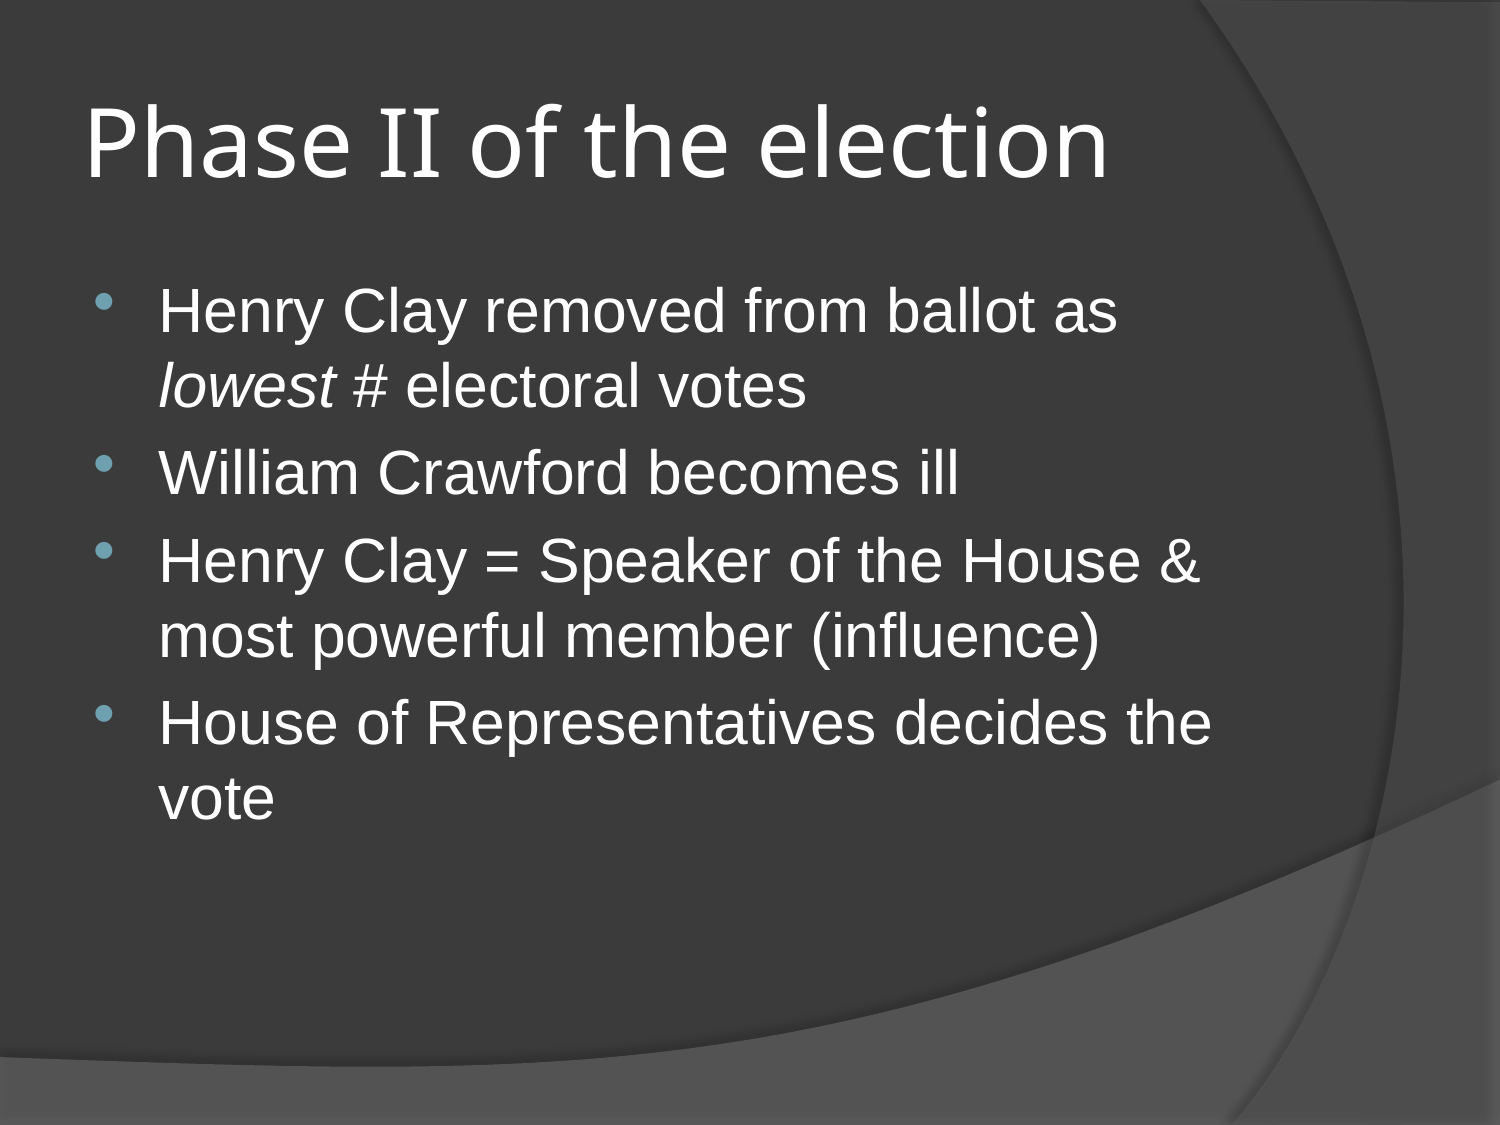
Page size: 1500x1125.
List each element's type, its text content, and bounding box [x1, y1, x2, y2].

title Phase II of the election [75, 45, 1300, 233]
list Henry Clay removed from ballot as lowest # electoral votes William Crawford becomes ill Henry Clay = Speaker of the House & most powerful member (influence) House of Representatives decides the vote [75, 262, 1300, 1005]
